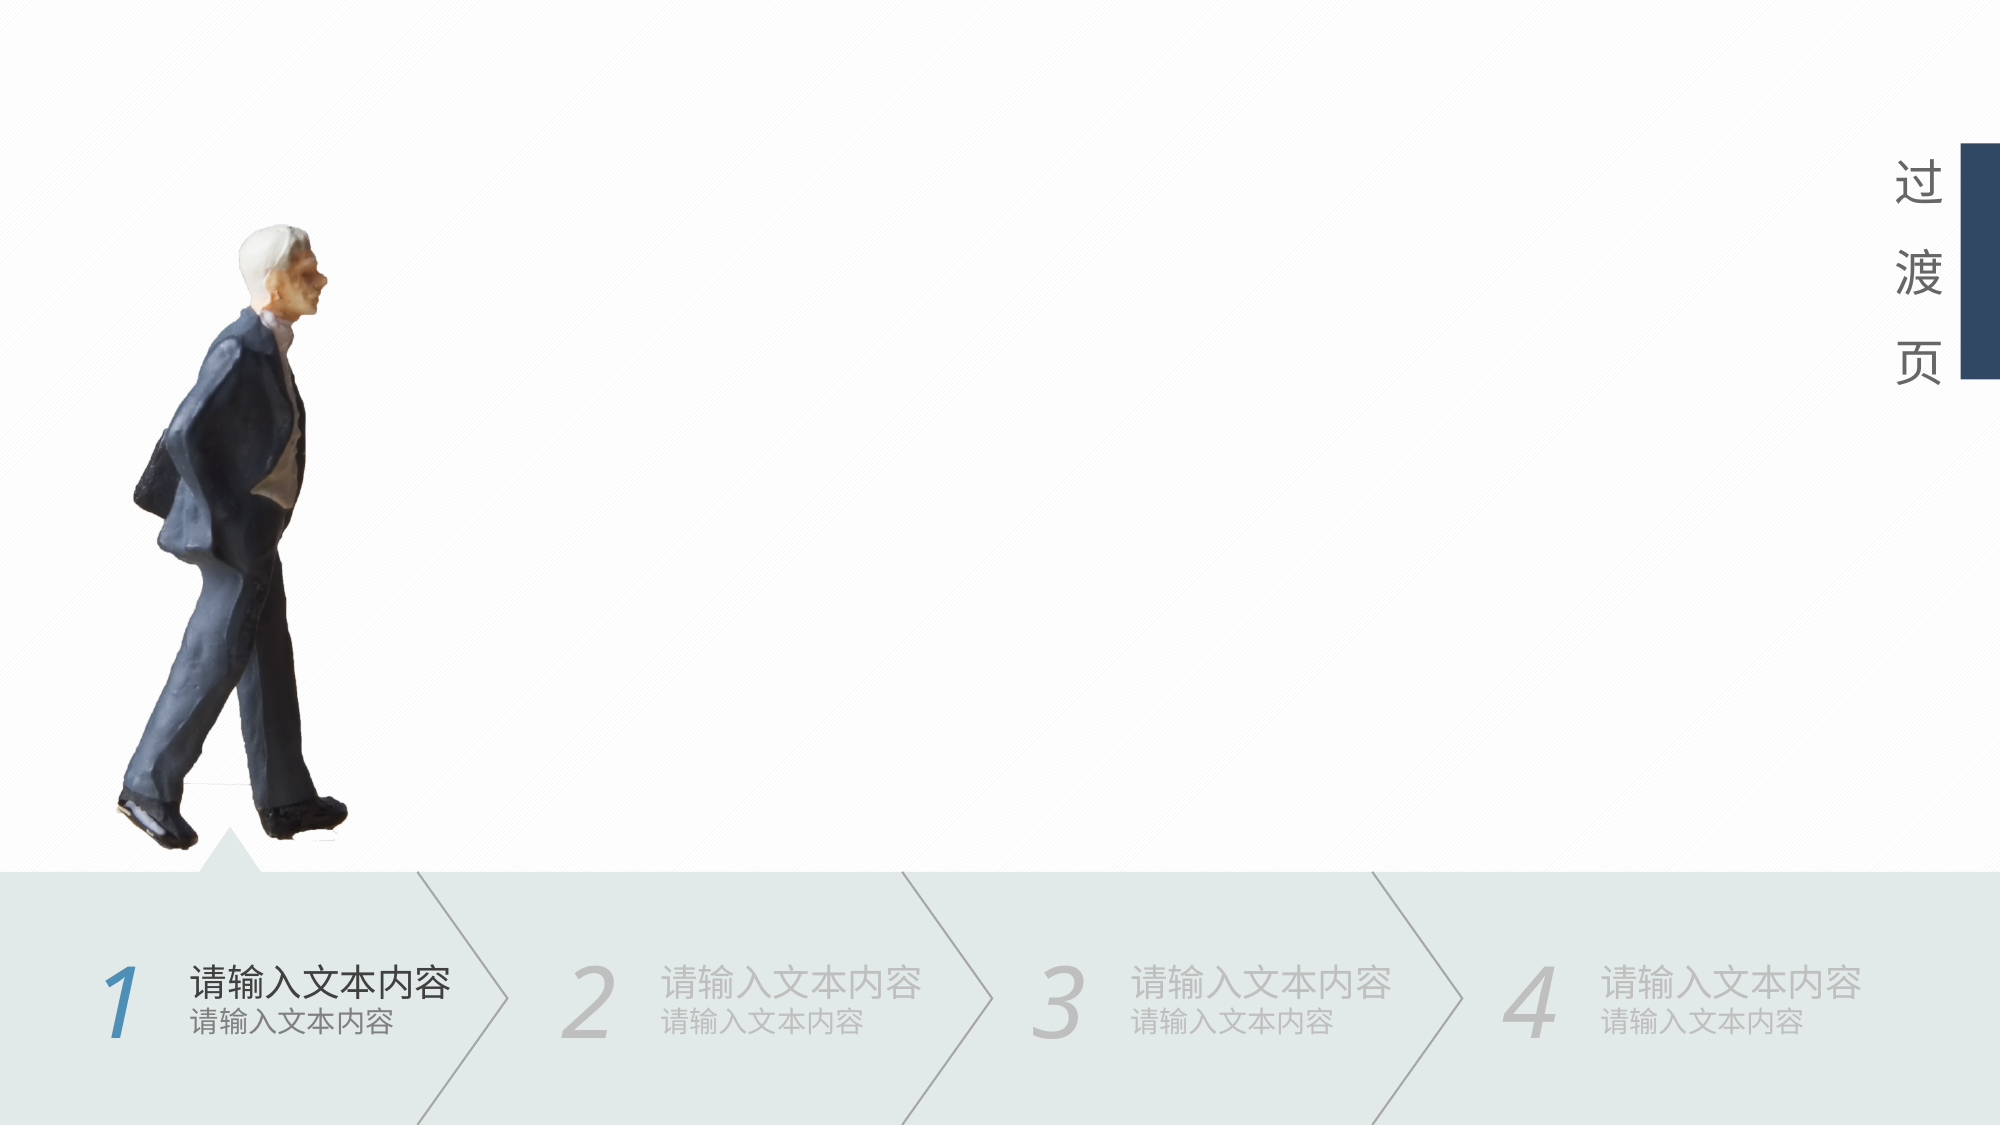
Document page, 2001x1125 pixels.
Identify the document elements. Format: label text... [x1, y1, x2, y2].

text_box [981, 980, 994, 1016]
text_box [904, 871, 1412, 1125]
text_box [901, 871, 946, 931]
text_box [1371, 871, 1416, 931]
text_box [1017, 931, 1451, 1068]
text_box [1451, 980, 1464, 1017]
text_box [1371, 1068, 1415, 1125]
text_box [416, 871, 461, 931]
picture [22, 175, 401, 892]
text_box [416, 1068, 460, 1125]
text_box 过渡页 [1879, 114, 1961, 399]
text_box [1487, 931, 1921, 1068]
text_box [0, 871, 457, 1125]
text_box [1374, 871, 2000, 1125]
text_box [419, 871, 942, 1125]
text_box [76, 931, 510, 1068]
text_box [1961, 142, 2000, 380]
text_box [901, 1068, 944, 1125]
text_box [547, 931, 981, 1068]
